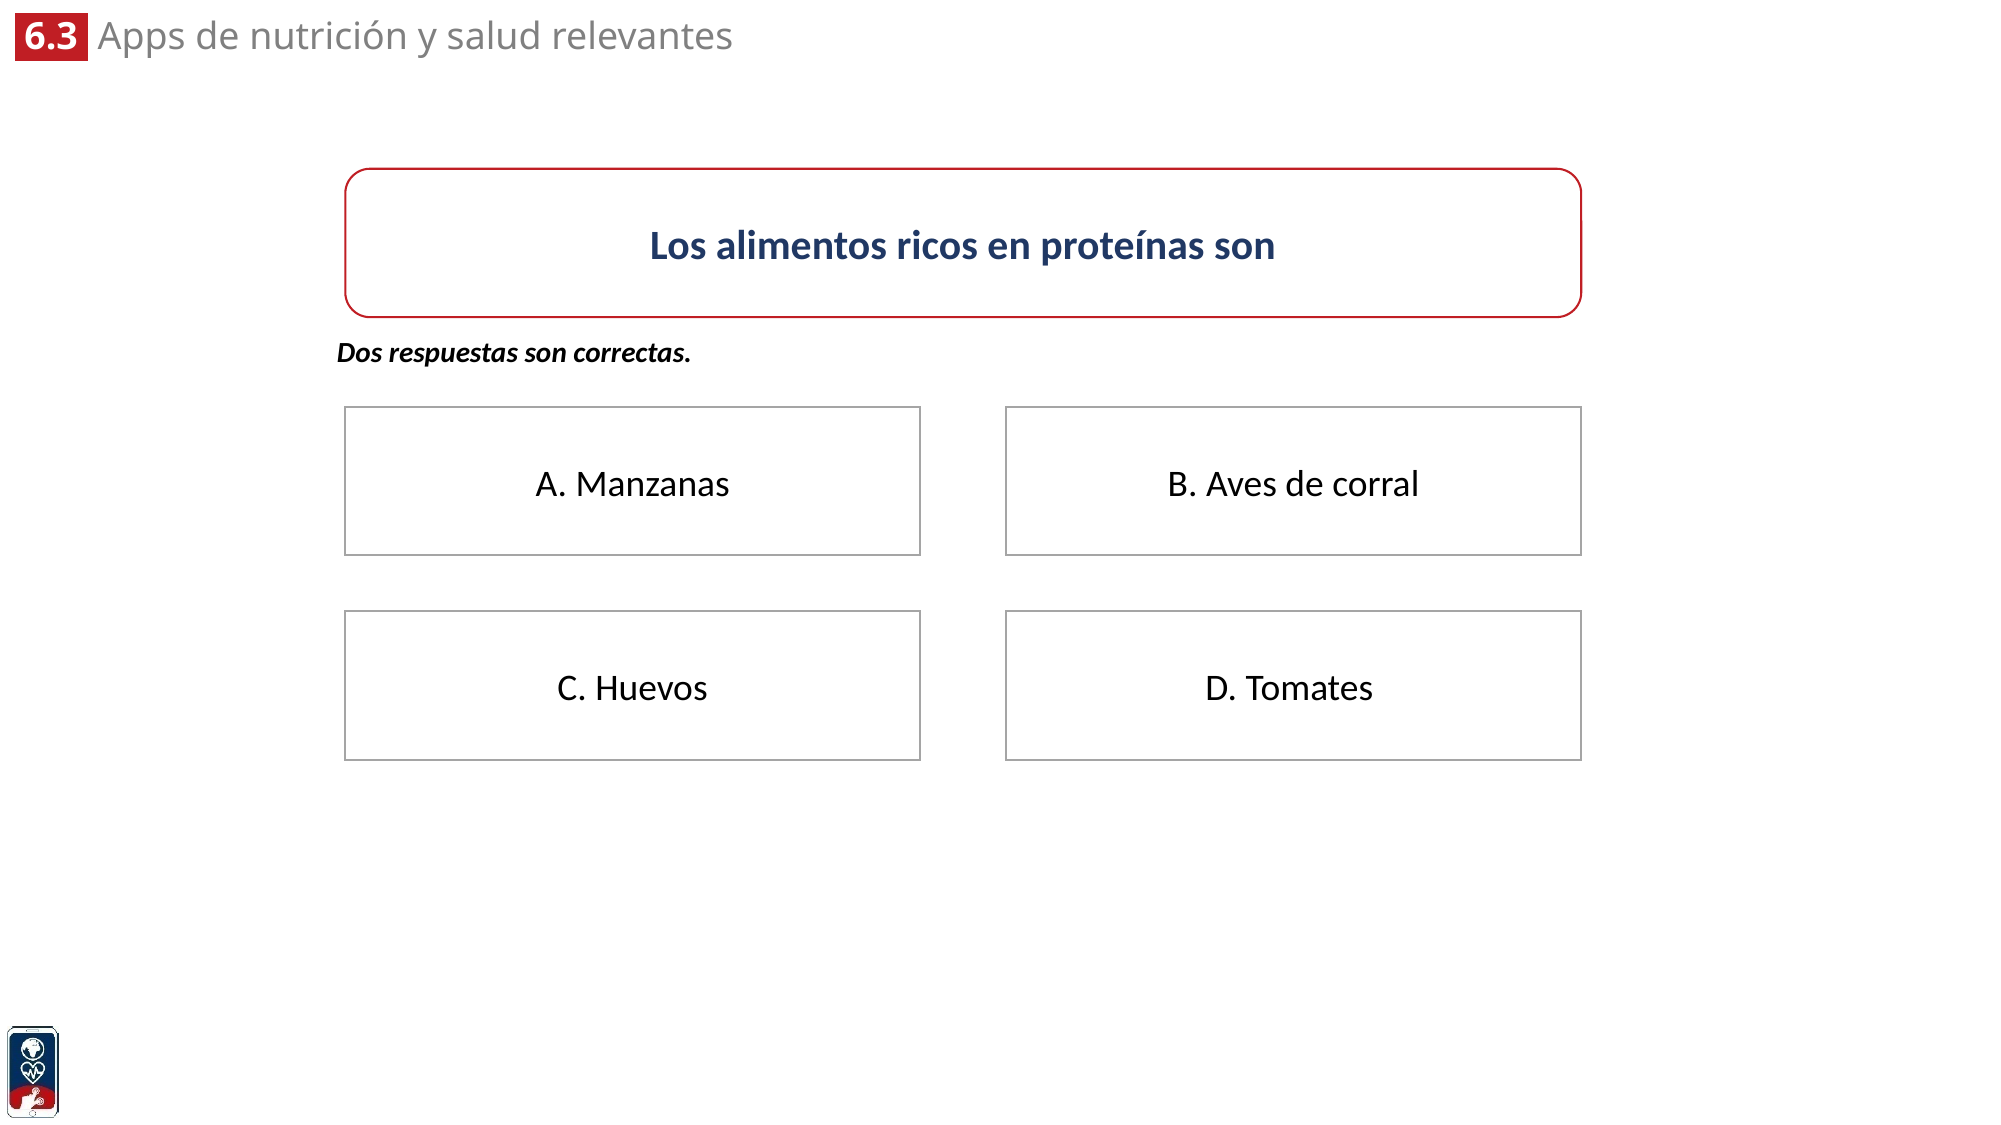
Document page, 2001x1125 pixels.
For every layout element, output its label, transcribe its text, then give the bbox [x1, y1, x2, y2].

text_box C. Huevos [344, 610, 921, 761]
picture [7, 1026, 59, 1118]
text_box B. Aves de corral [1005, 406, 1582, 556]
text_box Los alimentos ricos en proteínas son [344, 167, 1583, 319]
text_box Dos respuestas son correctas. [322, 325, 707, 376]
text_box D. Tomates [1005, 610, 1582, 761]
text_box A. Manzanas [344, 406, 921, 556]
